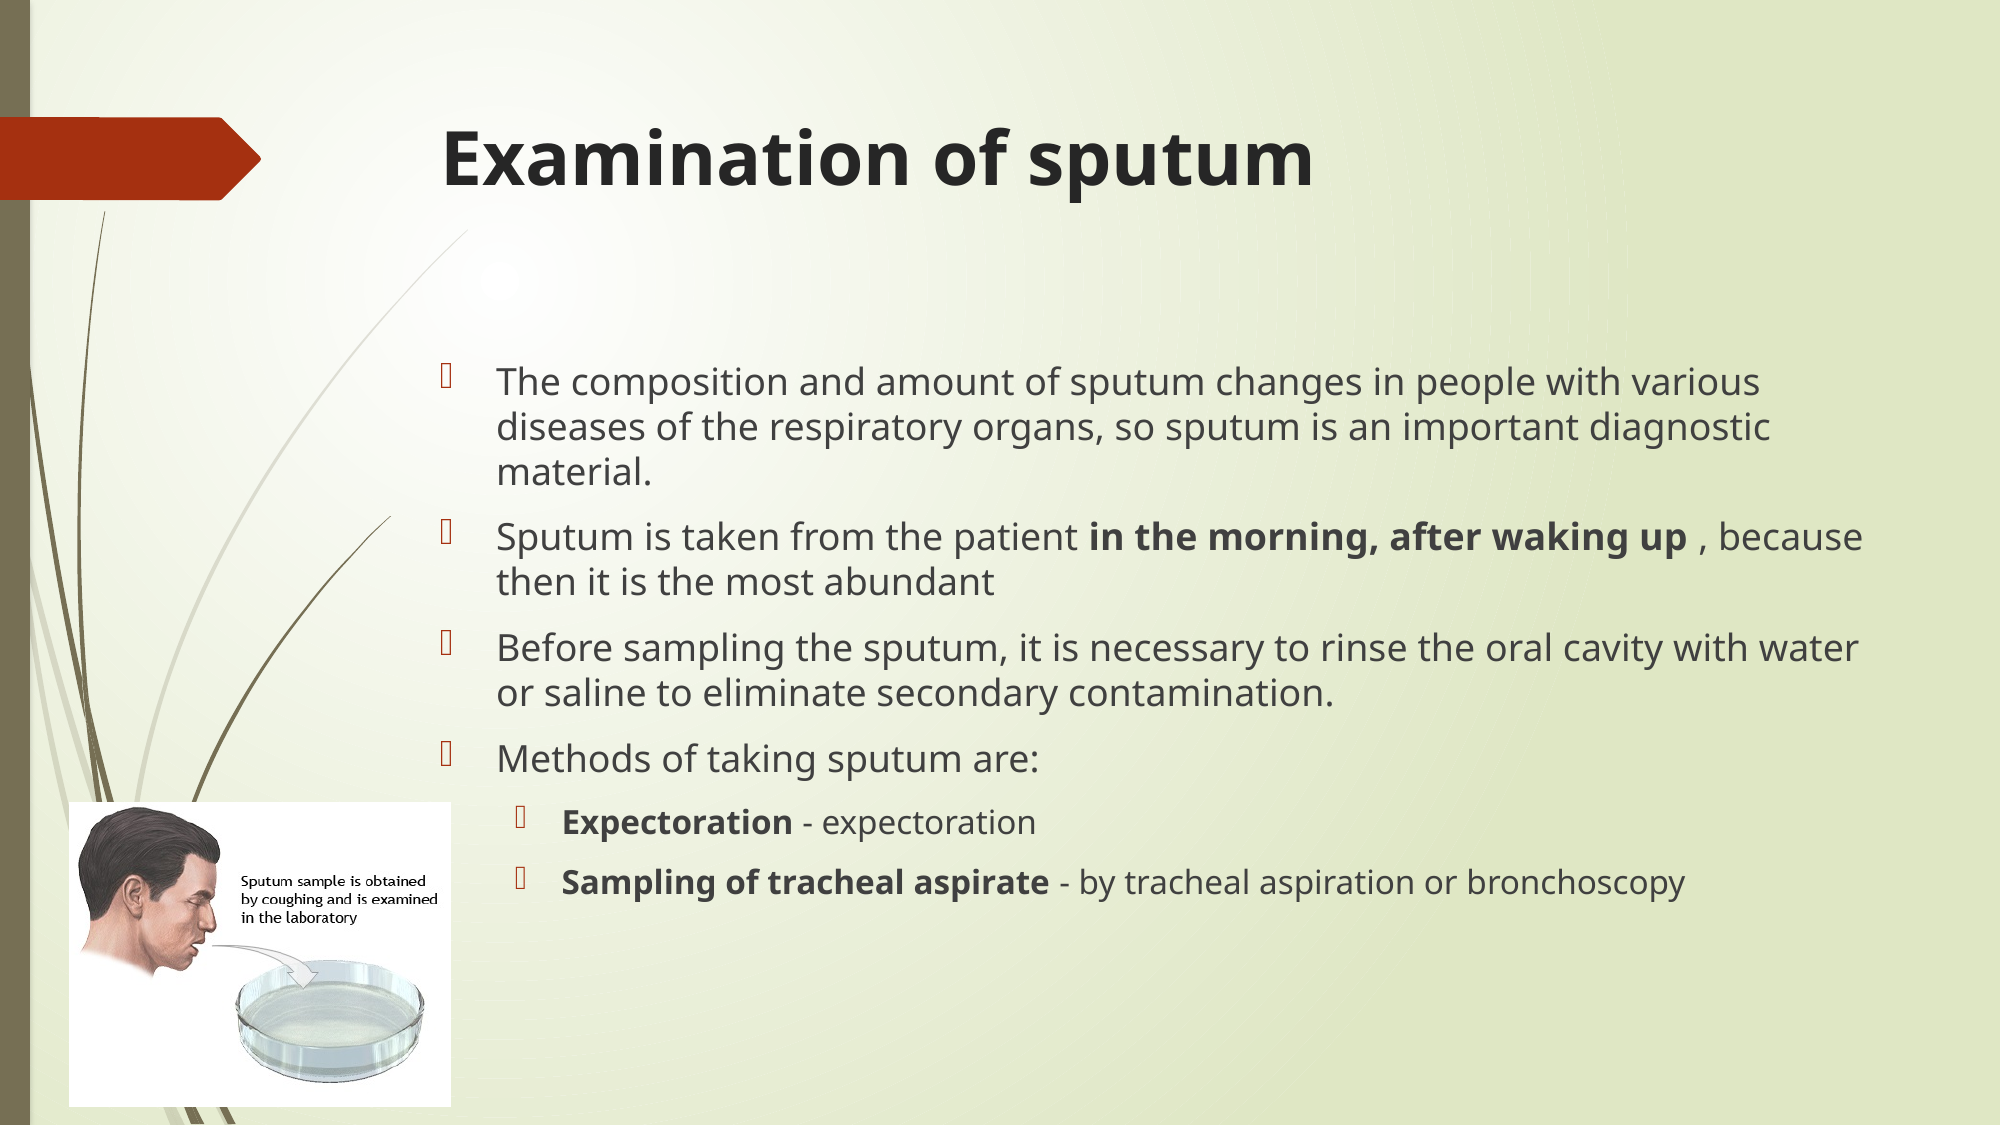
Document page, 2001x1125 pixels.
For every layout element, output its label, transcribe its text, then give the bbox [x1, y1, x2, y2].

picture [68, 801, 451, 1108]
title Examination of sputum [425, 102, 1888, 313]
list The composition and amount of sputum changes in people with various diseases of the respiratory organs, so sputum is an important diagnostic material. Sputum is taken from the patient in the morning, after waking up , because then it is the most abundant Before sampling the sputum, it is necessary to rinse the oral cavity with water or saline to eliminate secondary contamination. Methods of taking sputum are: Expectoration - expectoration Sampling of tracheal aspirate - by tracheal aspiration or bronchoscopy [424, 350, 1888, 970]
